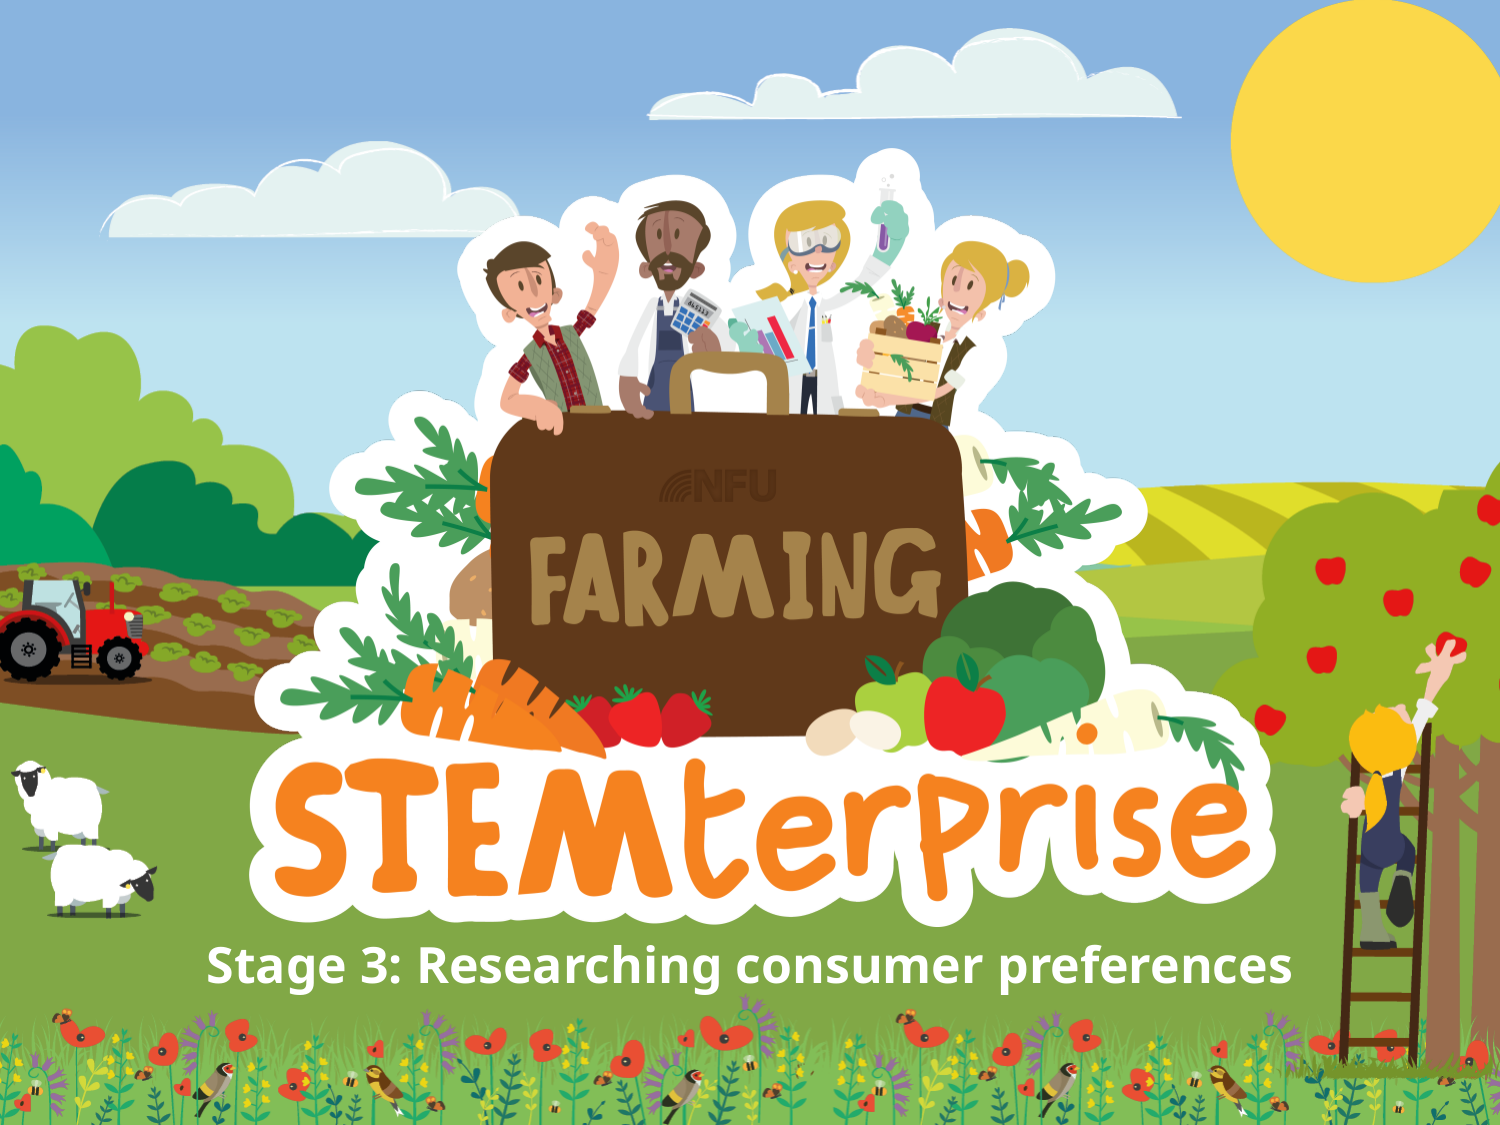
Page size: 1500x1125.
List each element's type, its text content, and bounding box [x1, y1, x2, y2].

subtitle Stage 3: Researching consumer preferences [0, 926, 1500, 1125]
picture [0, 0, 1500, 927]
